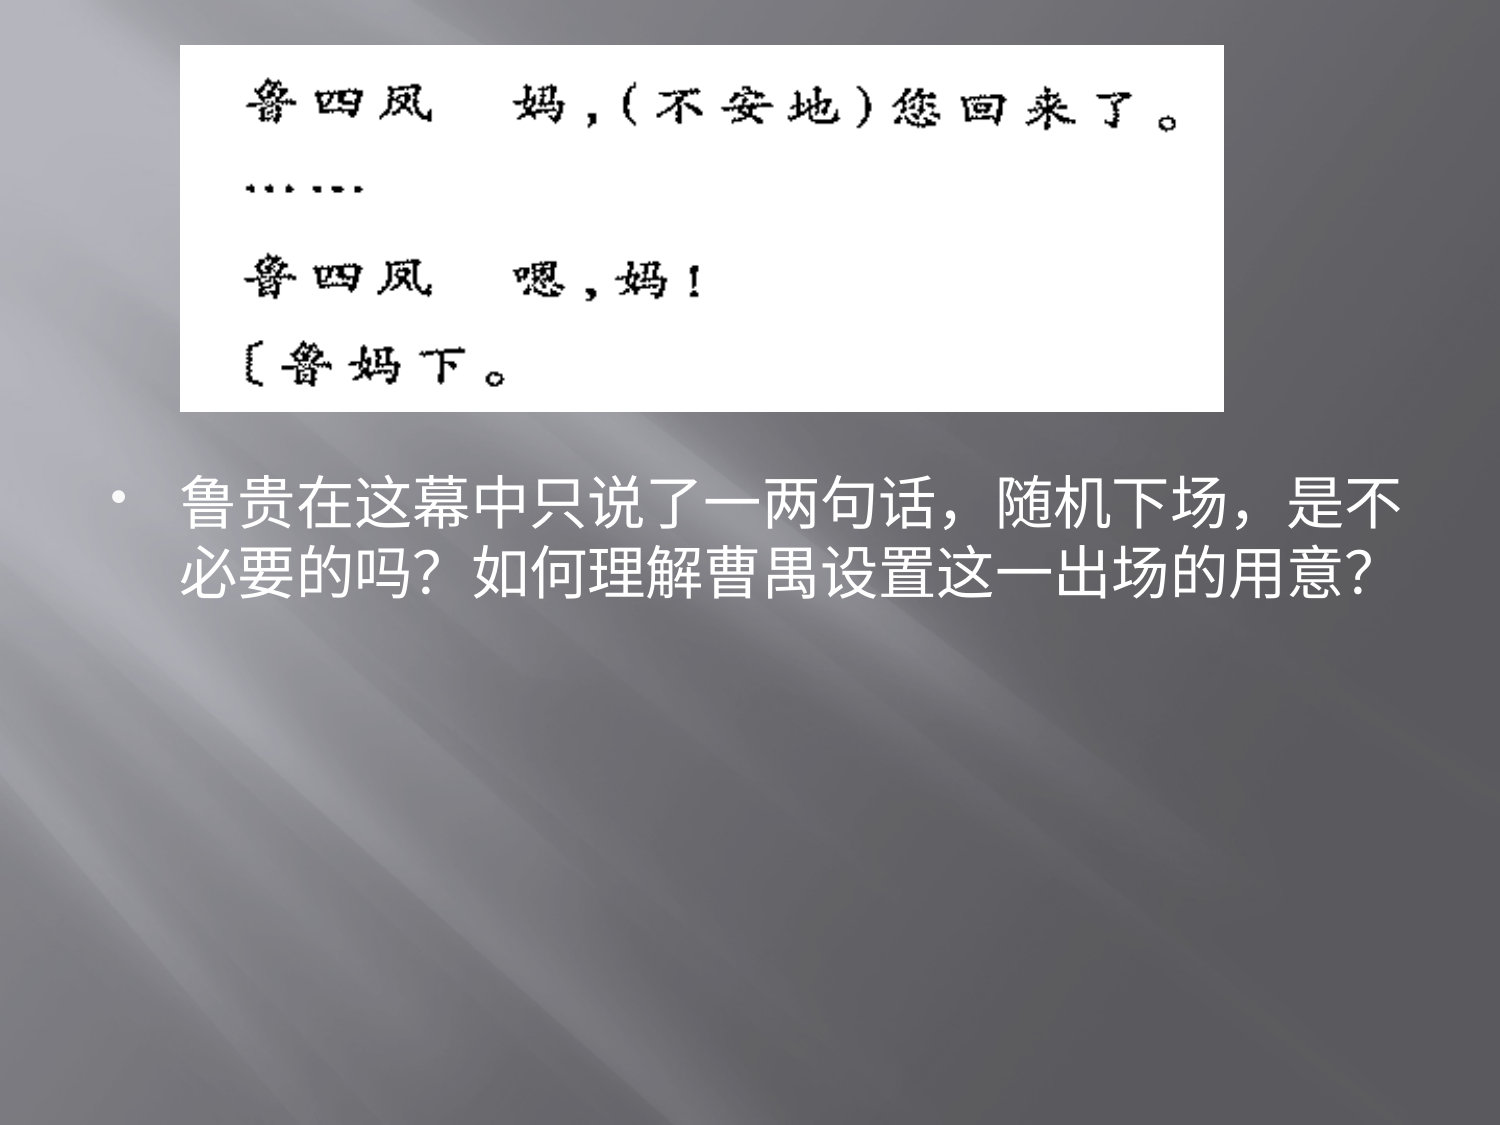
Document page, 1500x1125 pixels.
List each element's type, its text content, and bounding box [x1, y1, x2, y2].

picture [179, 44, 1225, 412]
list 鲁贵在这幕中只说了一两句话，随机下场，是不必要的吗？如何理解曹禺设置这一出场的用意？ [75, 458, 1425, 1035]
